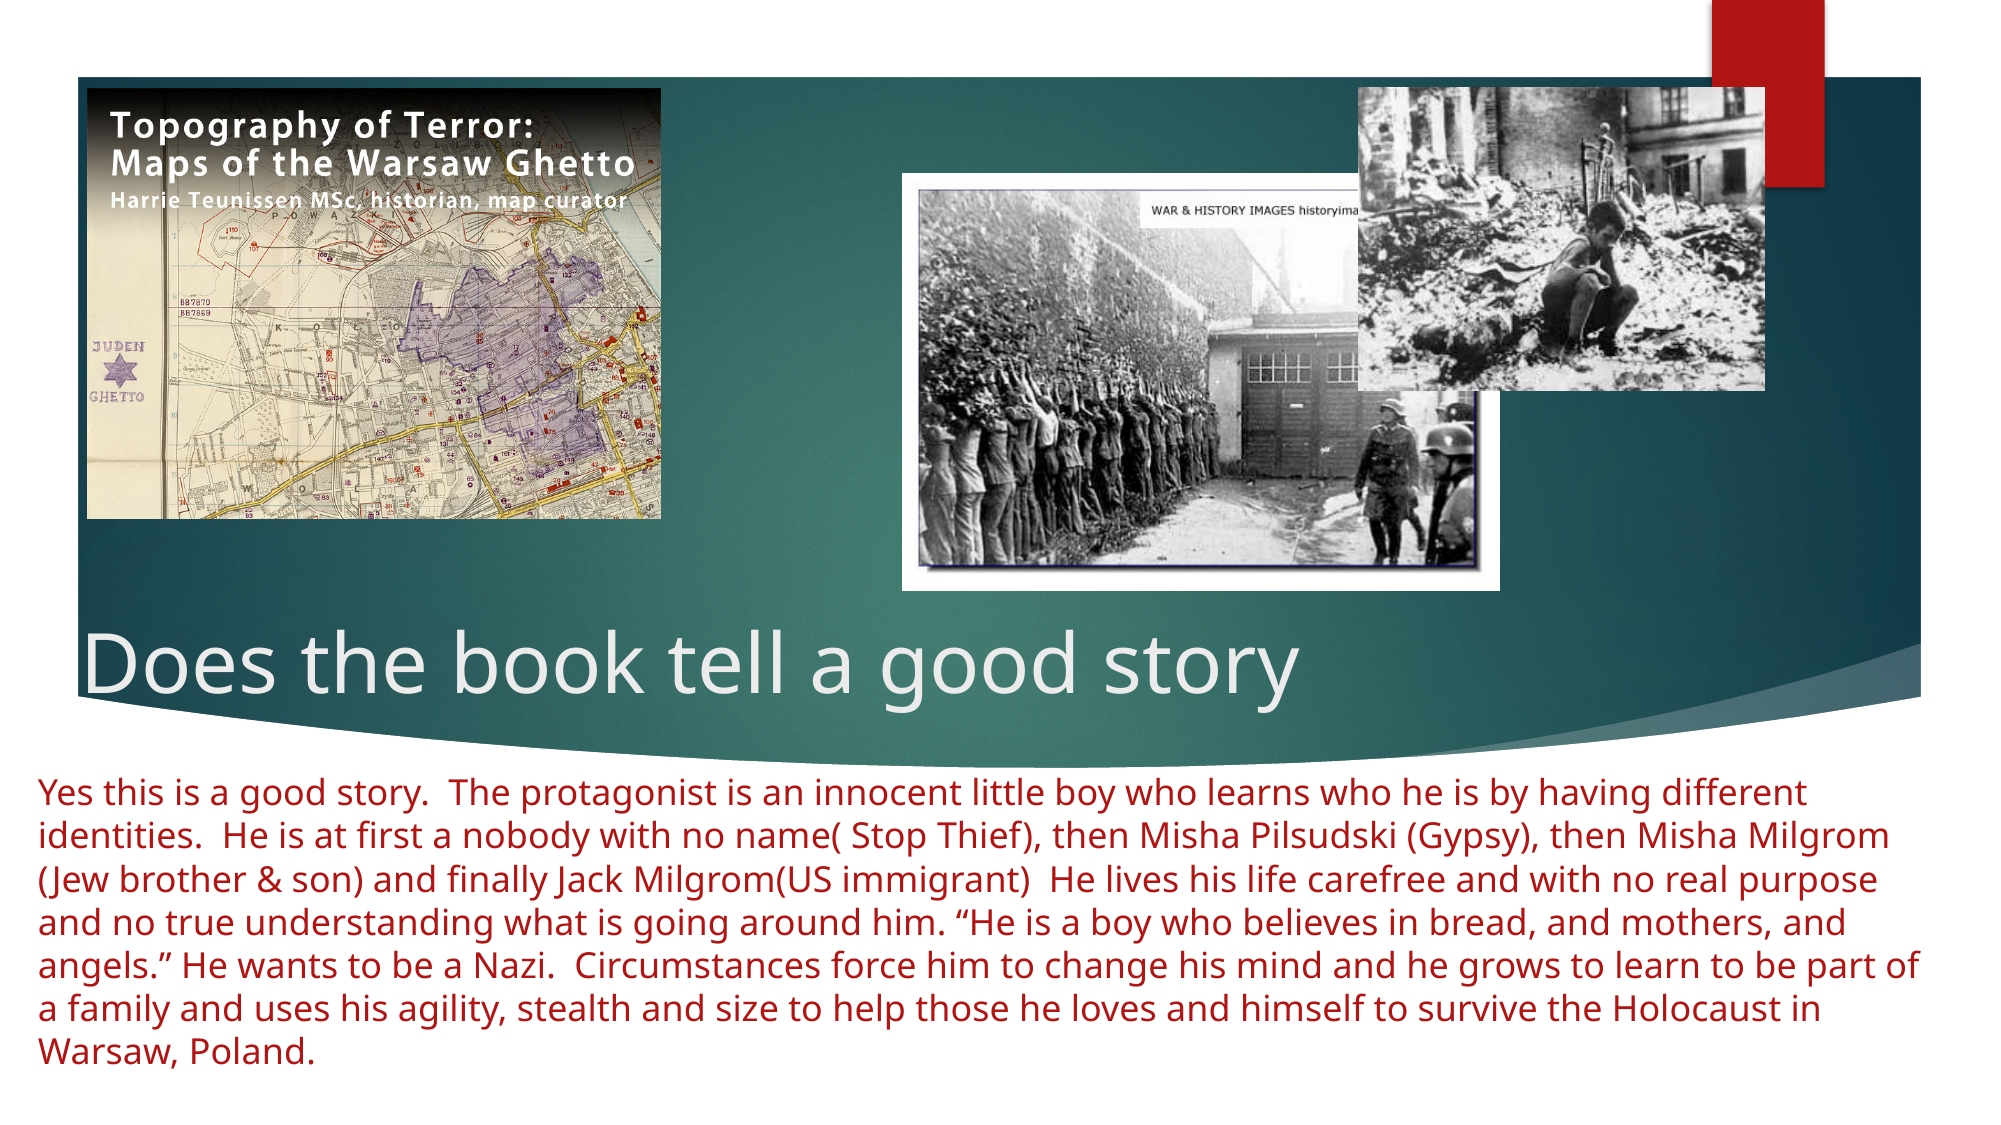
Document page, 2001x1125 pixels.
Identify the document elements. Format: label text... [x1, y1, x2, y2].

picture [902, 87, 1766, 592]
list Yes this is a good story. The protagonist is an innocent little boy who learns who he is by having different identities. He is at first a nobody with no name( Stop Thief), then Misha Pilsudski (Gypsy), then Misha Milgrom (Jew brother & son) and finally Jack Milgrom(US immigrant) He lives his life carefree and with no real purpose and no true understanding what is going around him. “He is a boy who believes in bread, and mothers, and angels.” He wants to be a Nazi. Circumstances force him to change his mind and he grows to learn to be part of a family and uses his agility, stealth and size to help those he loves and himself to survive the Holocaust in Warsaw, Poland. [22, 762, 1950, 1080]
title Does the book tell a good story [65, 419, 1520, 719]
picture [86, 88, 661, 520]
